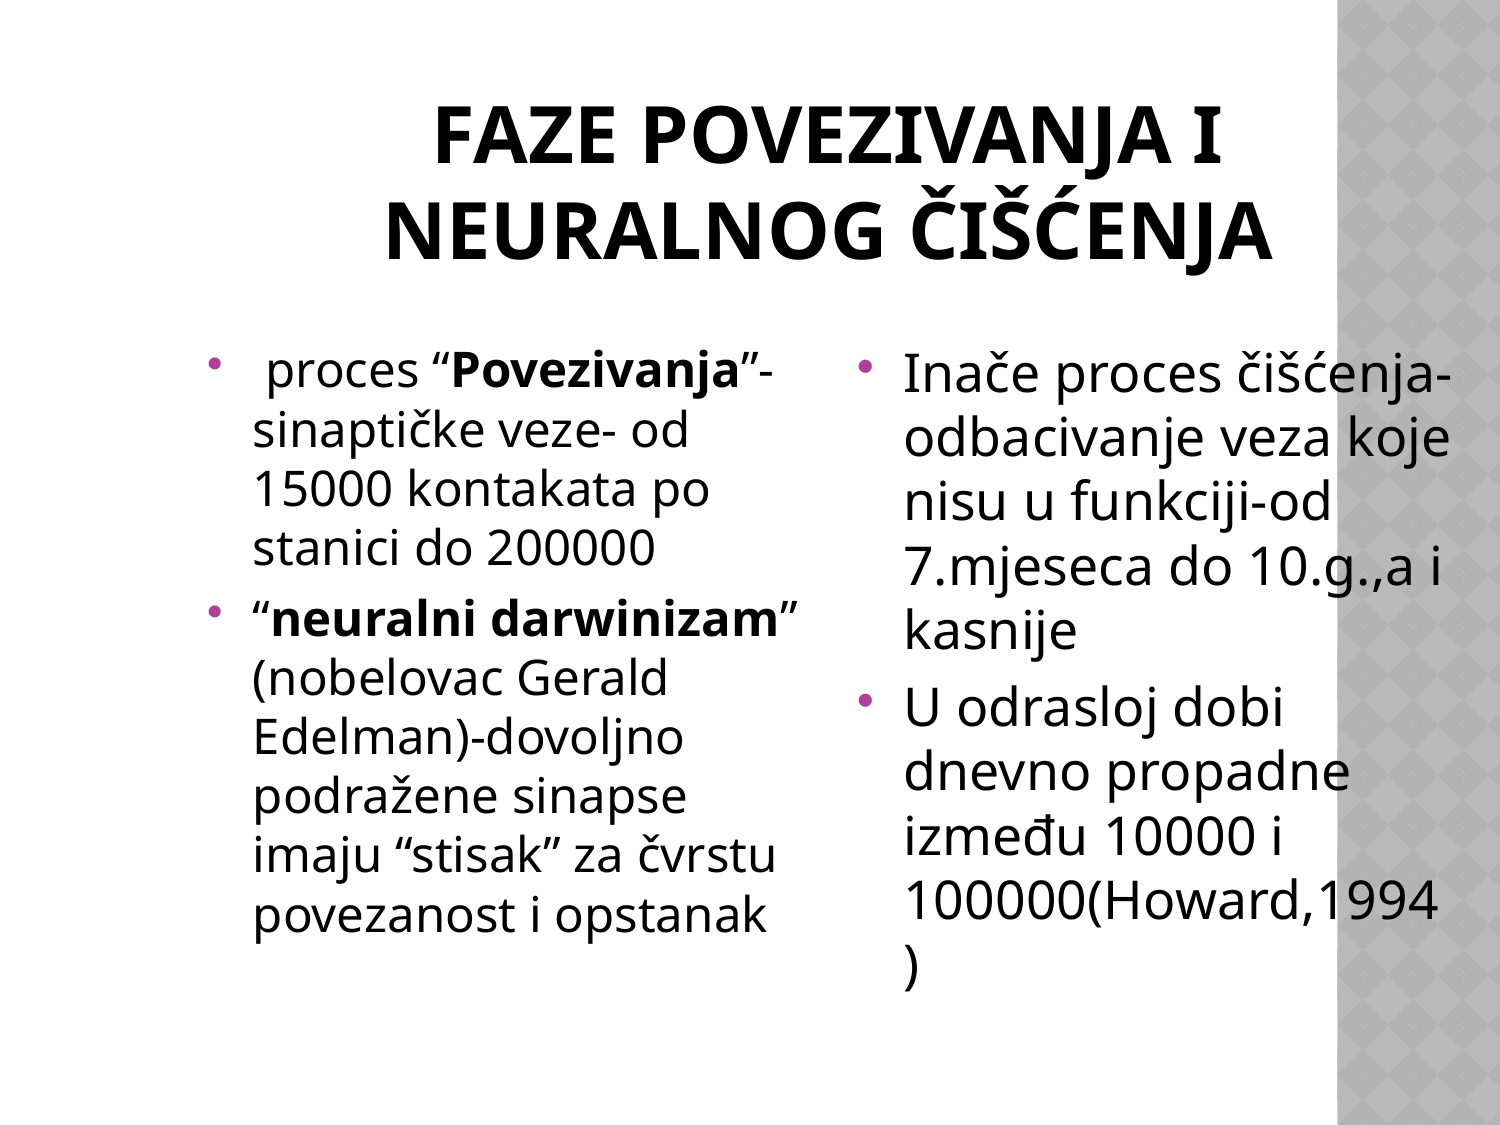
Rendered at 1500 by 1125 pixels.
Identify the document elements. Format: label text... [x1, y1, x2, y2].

title Faze povezivanja i neuralnog čišćenja [188, 35, 1468, 275]
list Inače proces čišćenja-odbacivanje veza koje nisu u funkciji-od 7.mjeseca do 10.g.,a i kasnije U odrasloj dobi dnevno propadne između 10000 i 100000(Howard,1994) [844, 331, 1469, 1006]
list proces “Povezivanja”-sinaptičke veze- od 15000 kontakata po stanici do 200000 “neuralni darwinizam” (nobelovac Gerald Edelman)-dovoljno podražene sinapse imaju “stisak” za čvrstu povezanost i opstanak [193, 331, 819, 1006]
